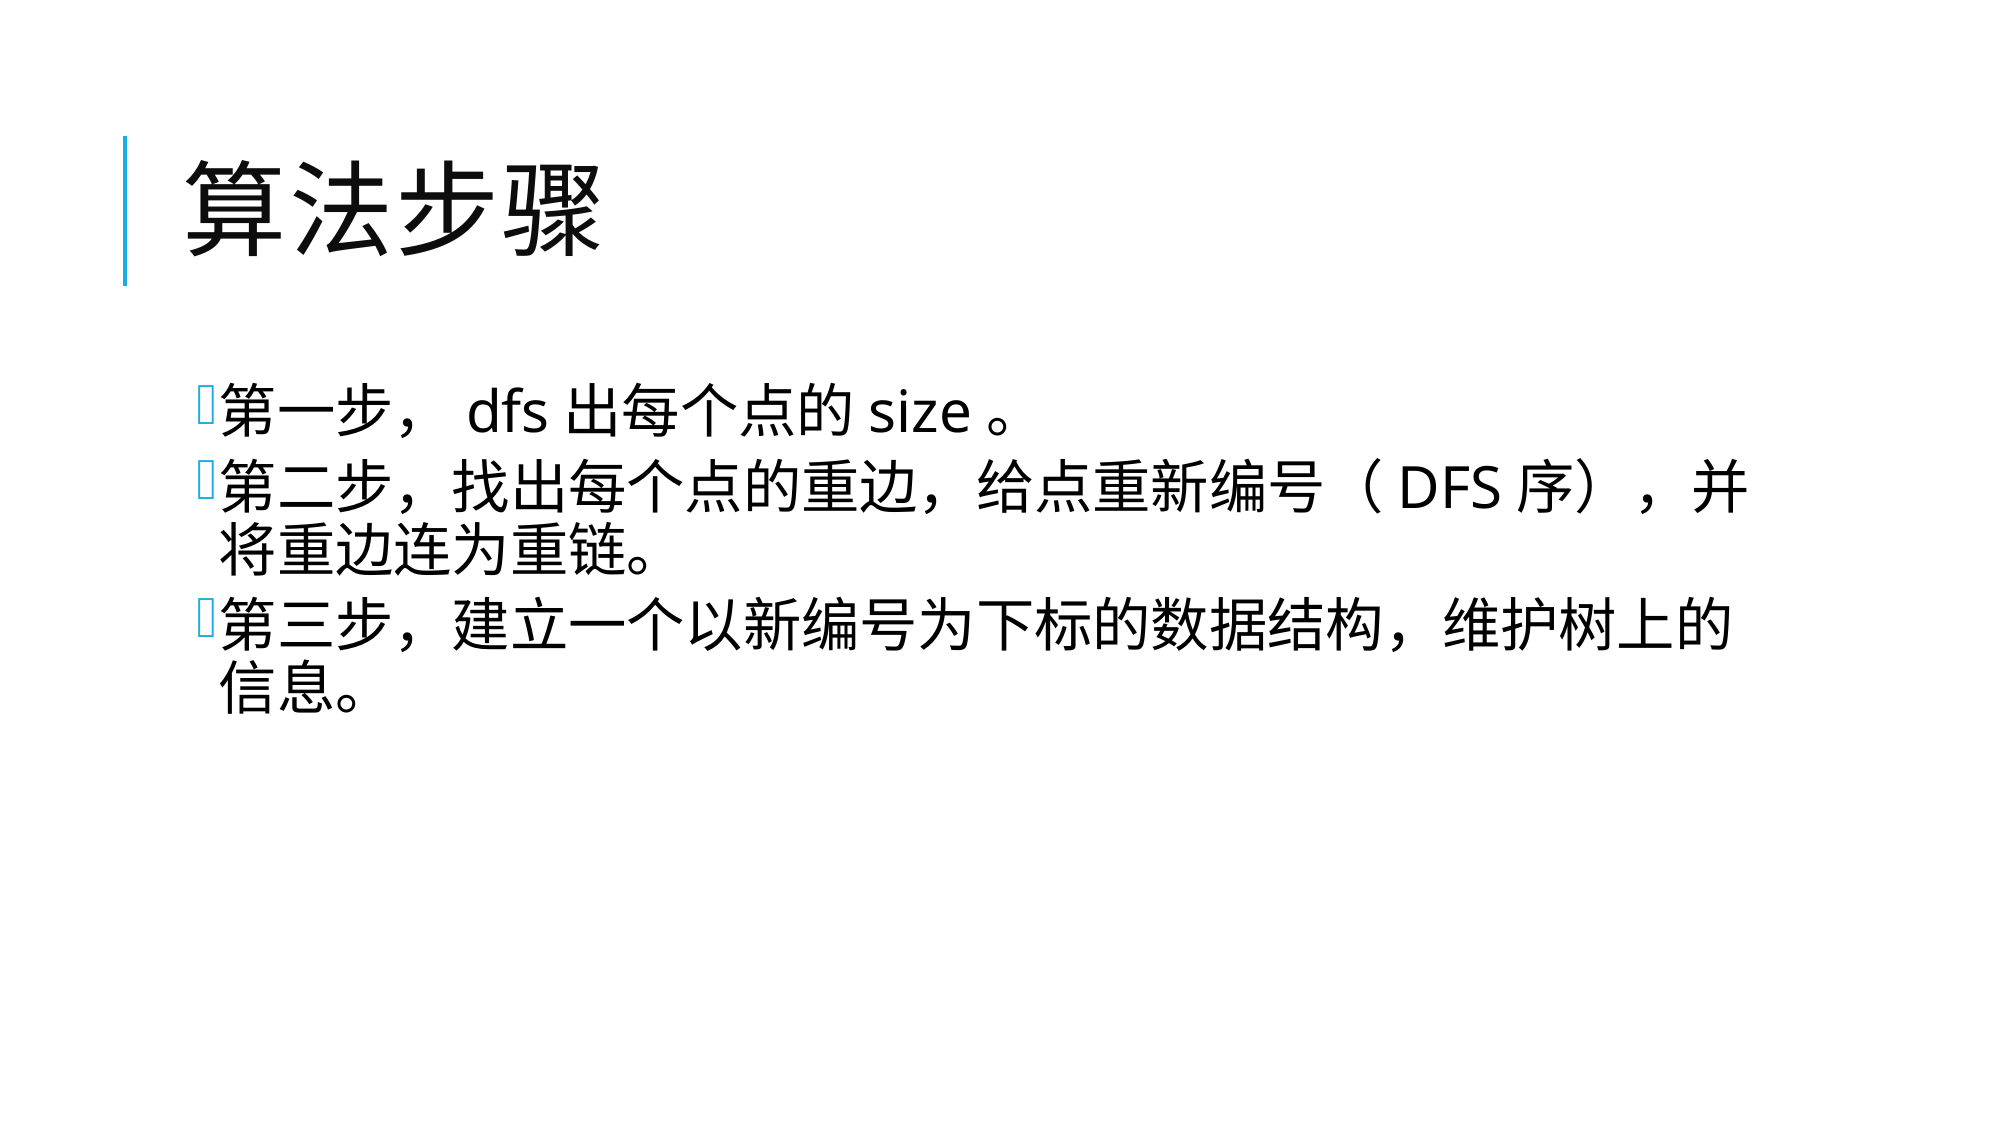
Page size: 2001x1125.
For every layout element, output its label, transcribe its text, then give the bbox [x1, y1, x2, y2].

title 算法步骤 [168, 96, 1763, 342]
list 第一步，dfs出每个点的size。 第二步，找出每个点的重边，给点重新编号（DFS序），并将重边连为重链。 第三步，建立一个以新编号为下标的数据结构，维护树上的信息。 [168, 375, 1763, 1035]
